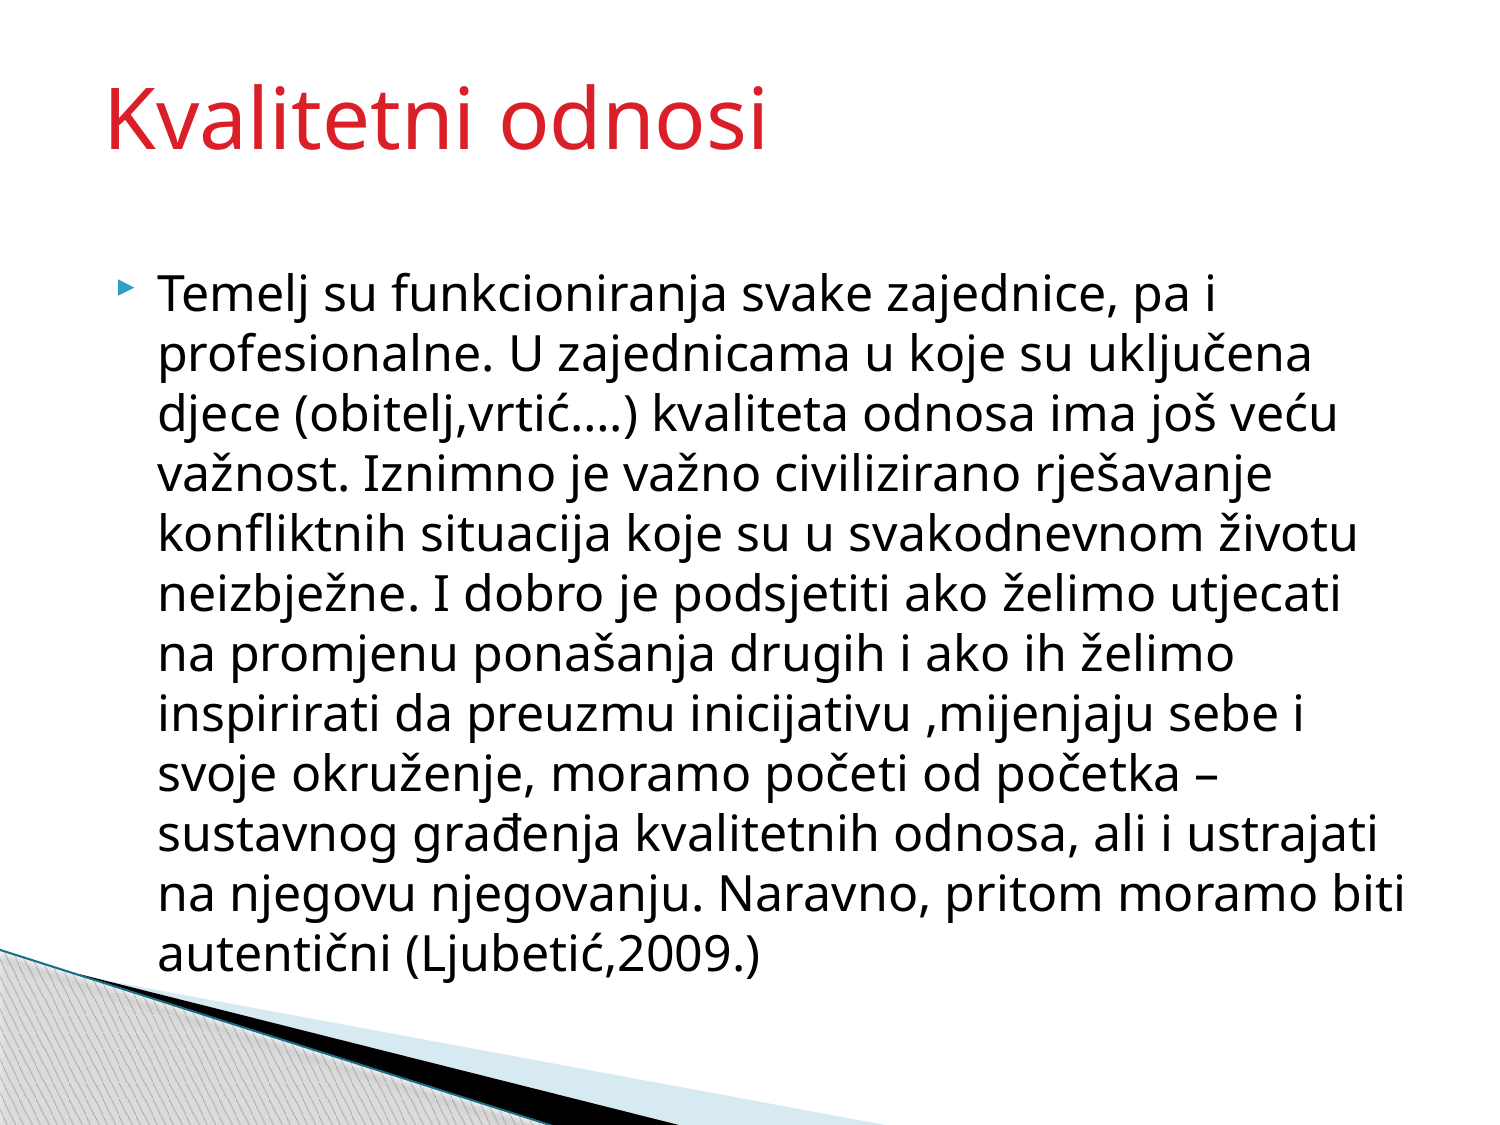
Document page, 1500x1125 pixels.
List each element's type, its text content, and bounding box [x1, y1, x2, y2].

title Kvalitetni odnosi [88, 42, 1439, 188]
list Temelj su funkcioniranja svake zajednice, pa i profesionalne. U zajednicama u koje su uključena djece (obitelj,vrtić….) kvaliteta odnosa ima još veću važnost. Iznimno je važno civilizirano rješavanje konfliktnih situacija koje su u svakodnevnom životu neizbježne. I dobro je podsjetiti ako želimo utjecati na promjenu ponašanja drugih i ako ih želimo inspirirati da preuzmu inicijativu ,mijenjaju sebe i svoje okruženje, moramo početi od početka – sustavnog građenja kvalitetnih odnosa, ali i ustrajati na njegovu njegovanju. Naravno, pritom moramo biti autentični (Ljubetić,2009.) [82, 117, 1425, 1090]
